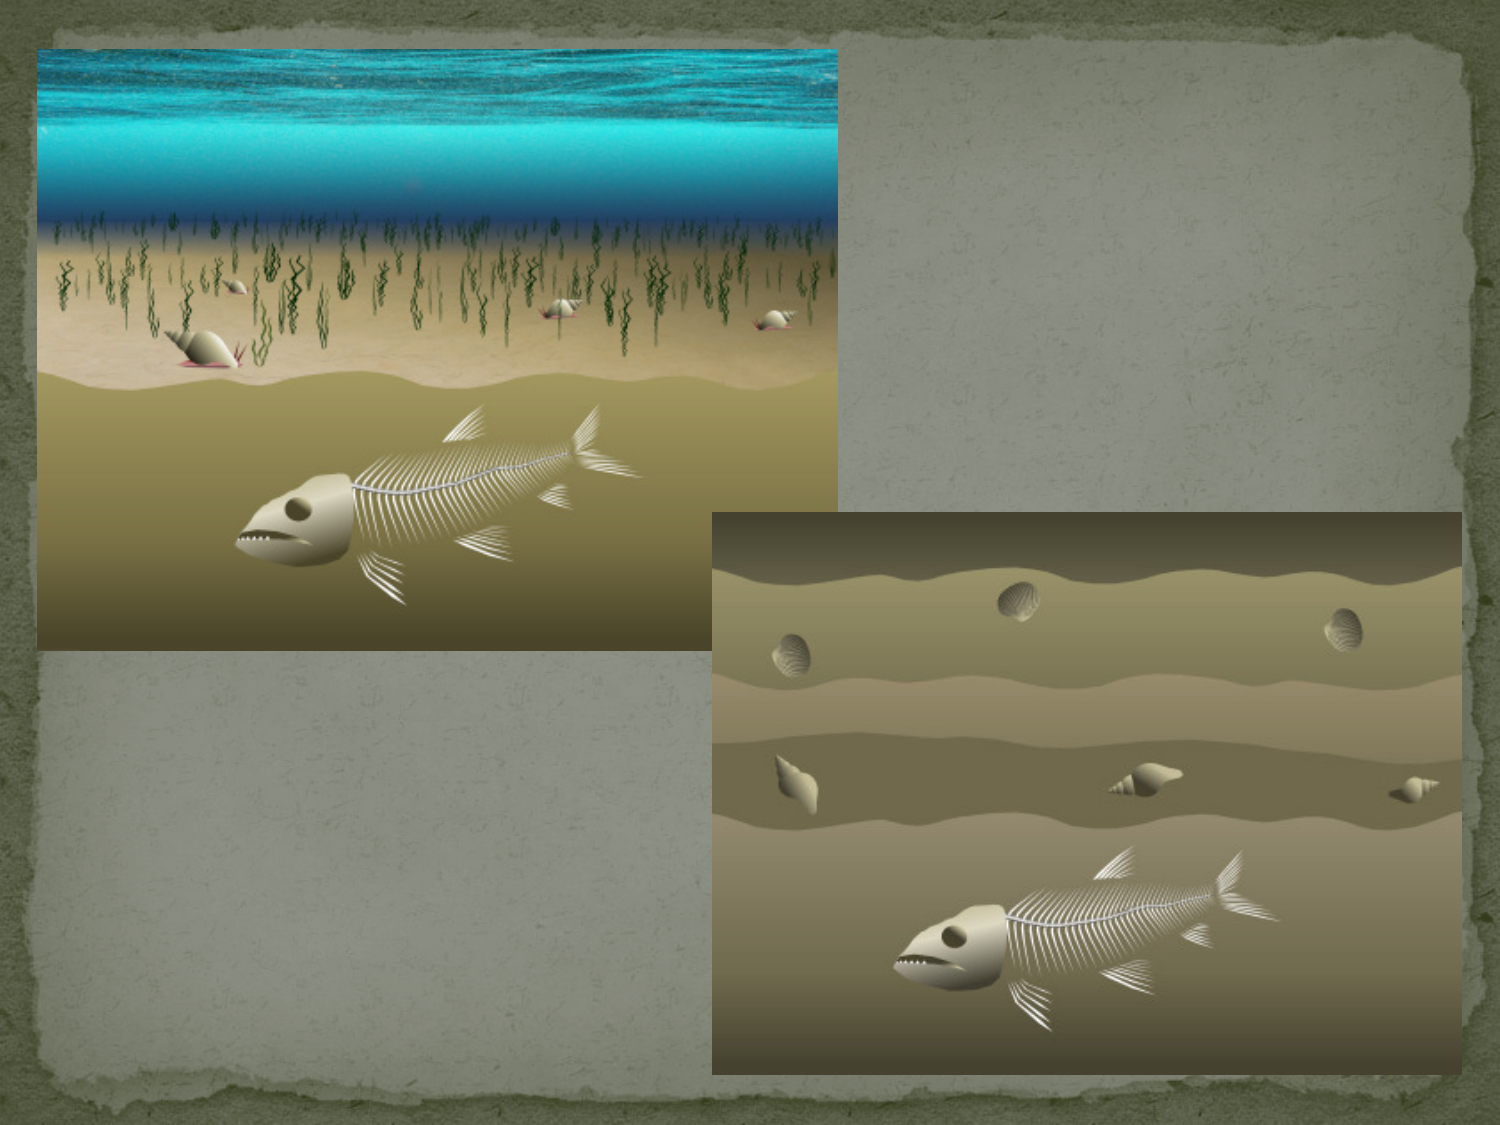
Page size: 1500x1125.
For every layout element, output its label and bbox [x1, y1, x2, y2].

picture [37, 49, 1462, 1075]
